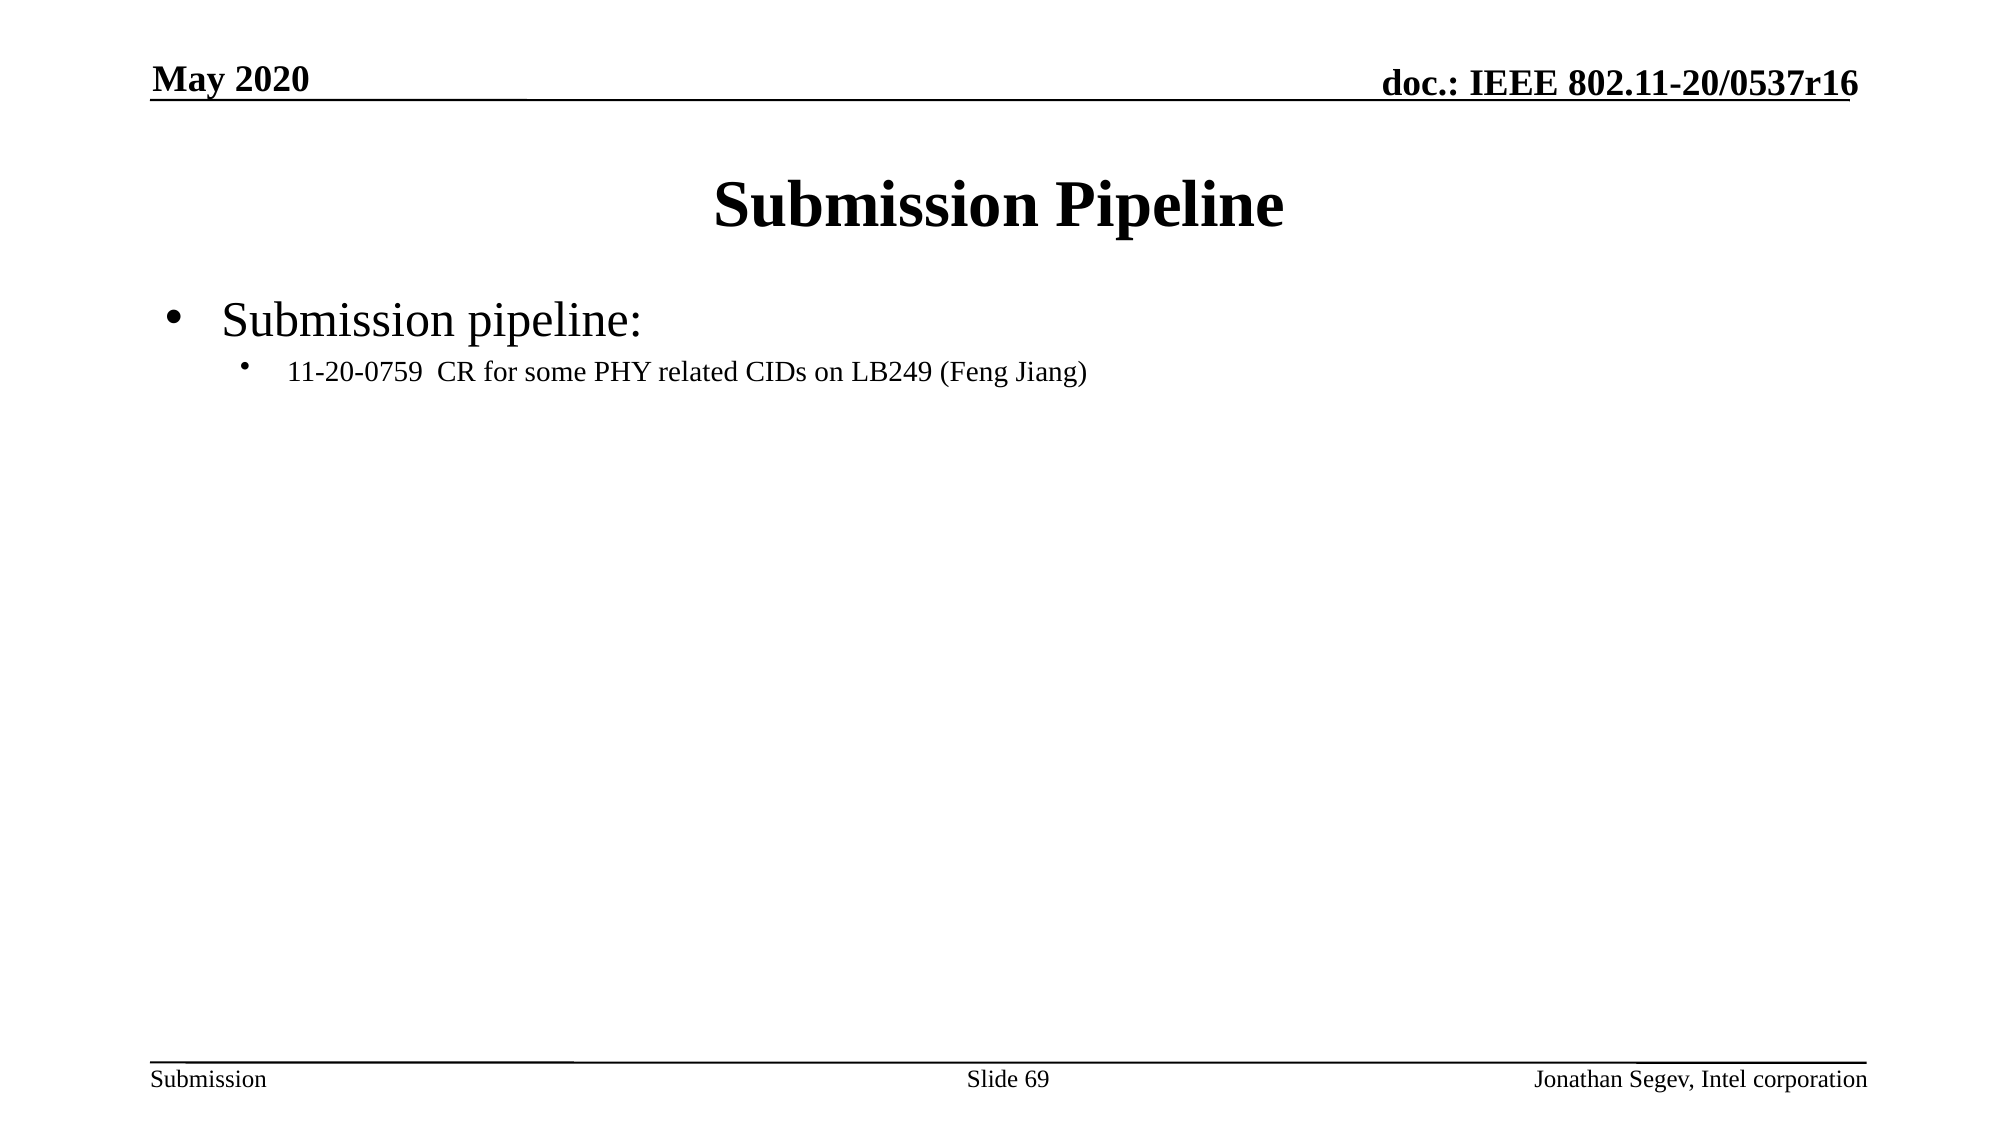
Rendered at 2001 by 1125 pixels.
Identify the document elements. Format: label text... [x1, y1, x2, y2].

footer Jonathan Segev, Intel corporation [1171, 1061, 1869, 1093]
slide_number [152, 54, 563, 100]
list Submission pipeline: 11-20-0759 CR for some PHY related CIDs on LB249 (Feng Jiang) [149, 278, 1850, 670]
slide_number Slide 69 [950, 1061, 1067, 1123]
title Submission Pipeline [149, 112, 1850, 278]
